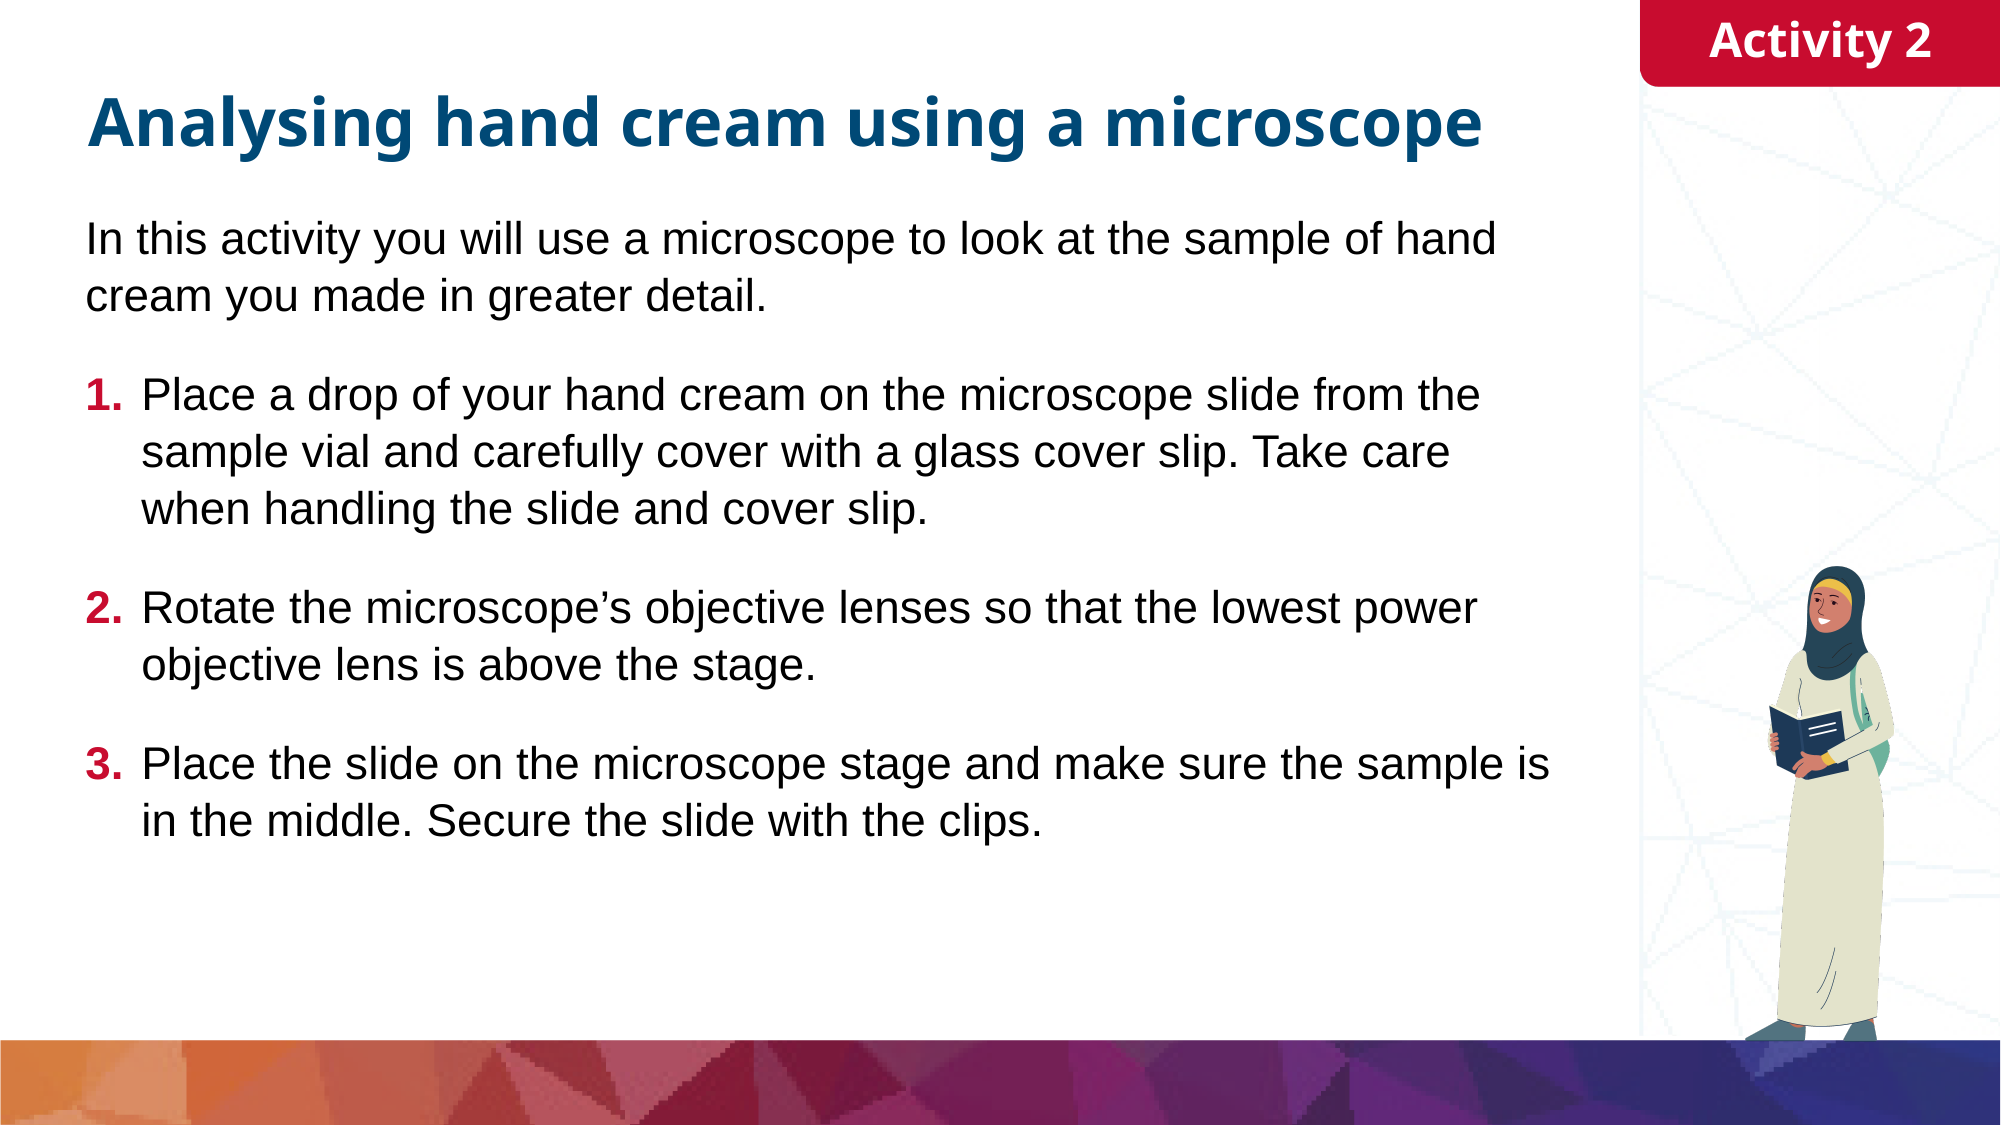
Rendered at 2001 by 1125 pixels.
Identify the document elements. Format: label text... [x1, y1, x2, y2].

list In this activity you will use a microscope to look at the sample of hand cream you made in greater detail. 1. Place a drop of your hand cream on the microscope slide from the sample vial and carefully cover with a glass cover slip. Take care when handling the slide and cover slip. 2. Rotate the microscope’s objective lenses so that the lowest power objective lens is above the stage. 3. Place the slide on the microscope stage and make sure the sample is in the middle. Secure the slide with the clips. [85, 206, 1562, 890]
title Analysing hand cream using a microscope [88, 88, 1582, 207]
picture [0, 0, 2001, 1125]
